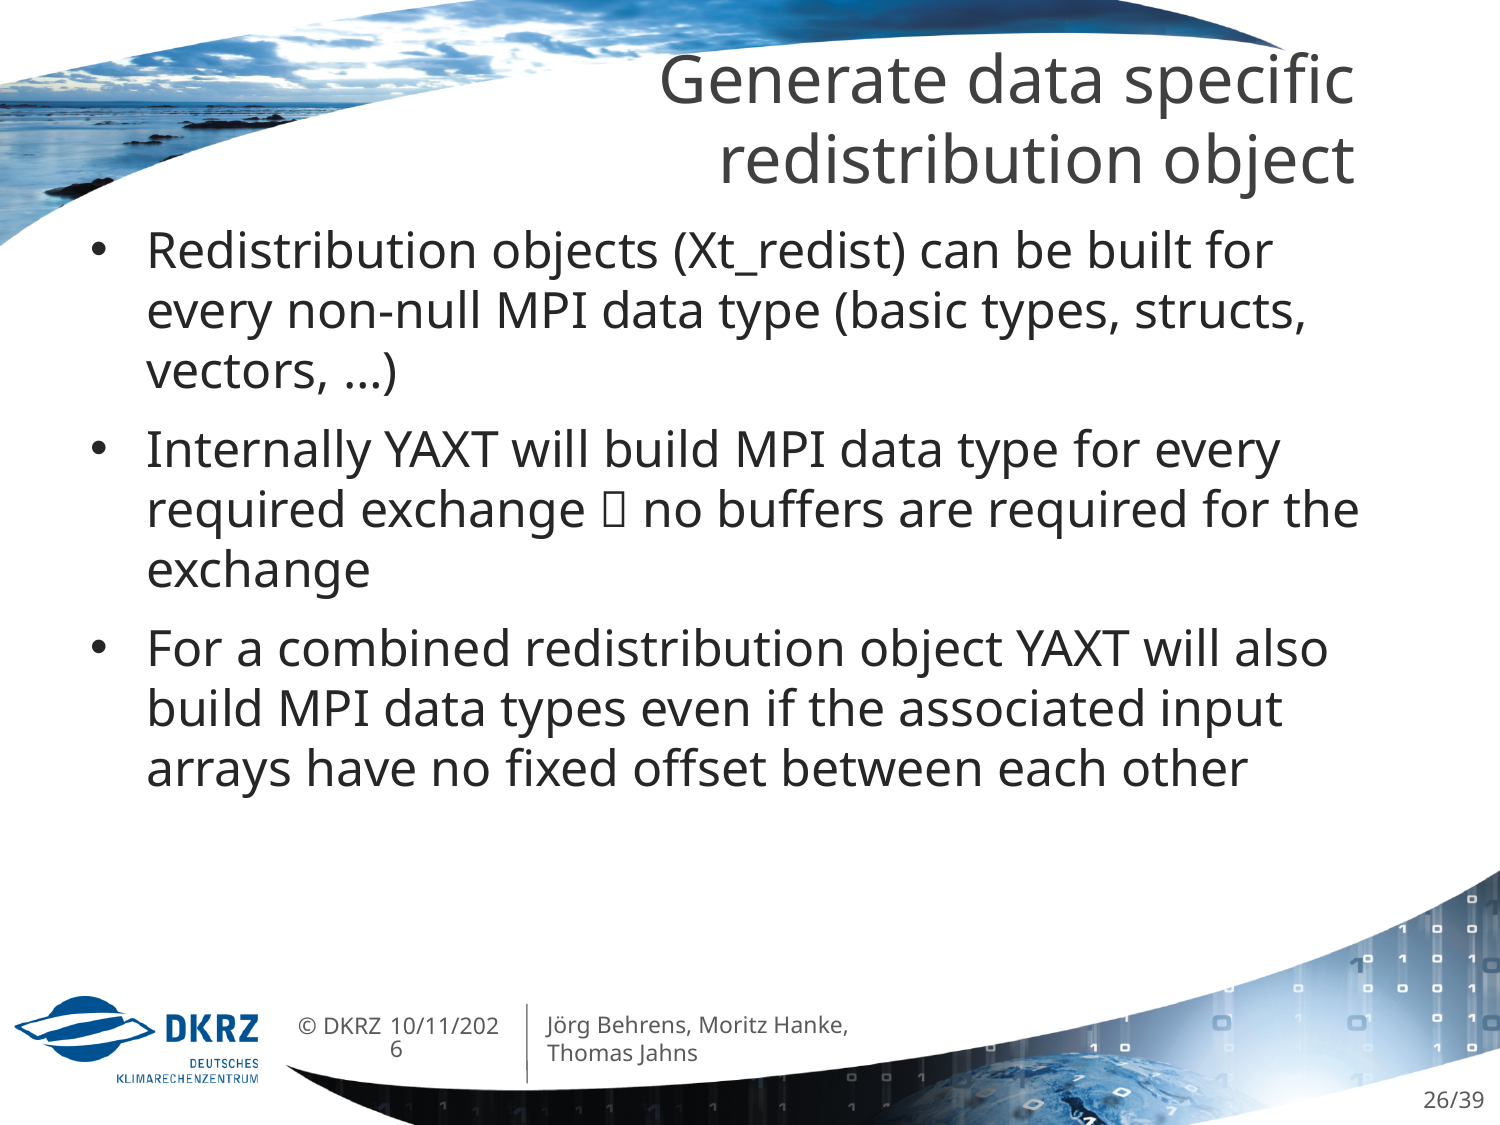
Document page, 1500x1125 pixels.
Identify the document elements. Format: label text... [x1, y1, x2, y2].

slide_number 26 [1333, 1078, 1465, 1125]
picture [0, 0, 1288, 246]
picture [14, 996, 258, 1083]
title Generate data specific redistribution object [480, 70, 1372, 165]
list Redistribution objects (Xt_redist) can be built for every non-null MPI data type (basic types, structs, vectors, …) Internally YAXT will build MPI data type for every required exchange  no buffers are required for the exchange For a combined redistribution object YAXT will also build MPI data types even if the associated input arrays have no fixed offset between each other [74, 210, 1426, 985]
footer Jörg Behrens, Moritz Hanke, Thomas Jahns [532, 1003, 884, 1082]
picture [285, 867, 1500, 1125]
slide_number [375, 1004, 528, 1052]
